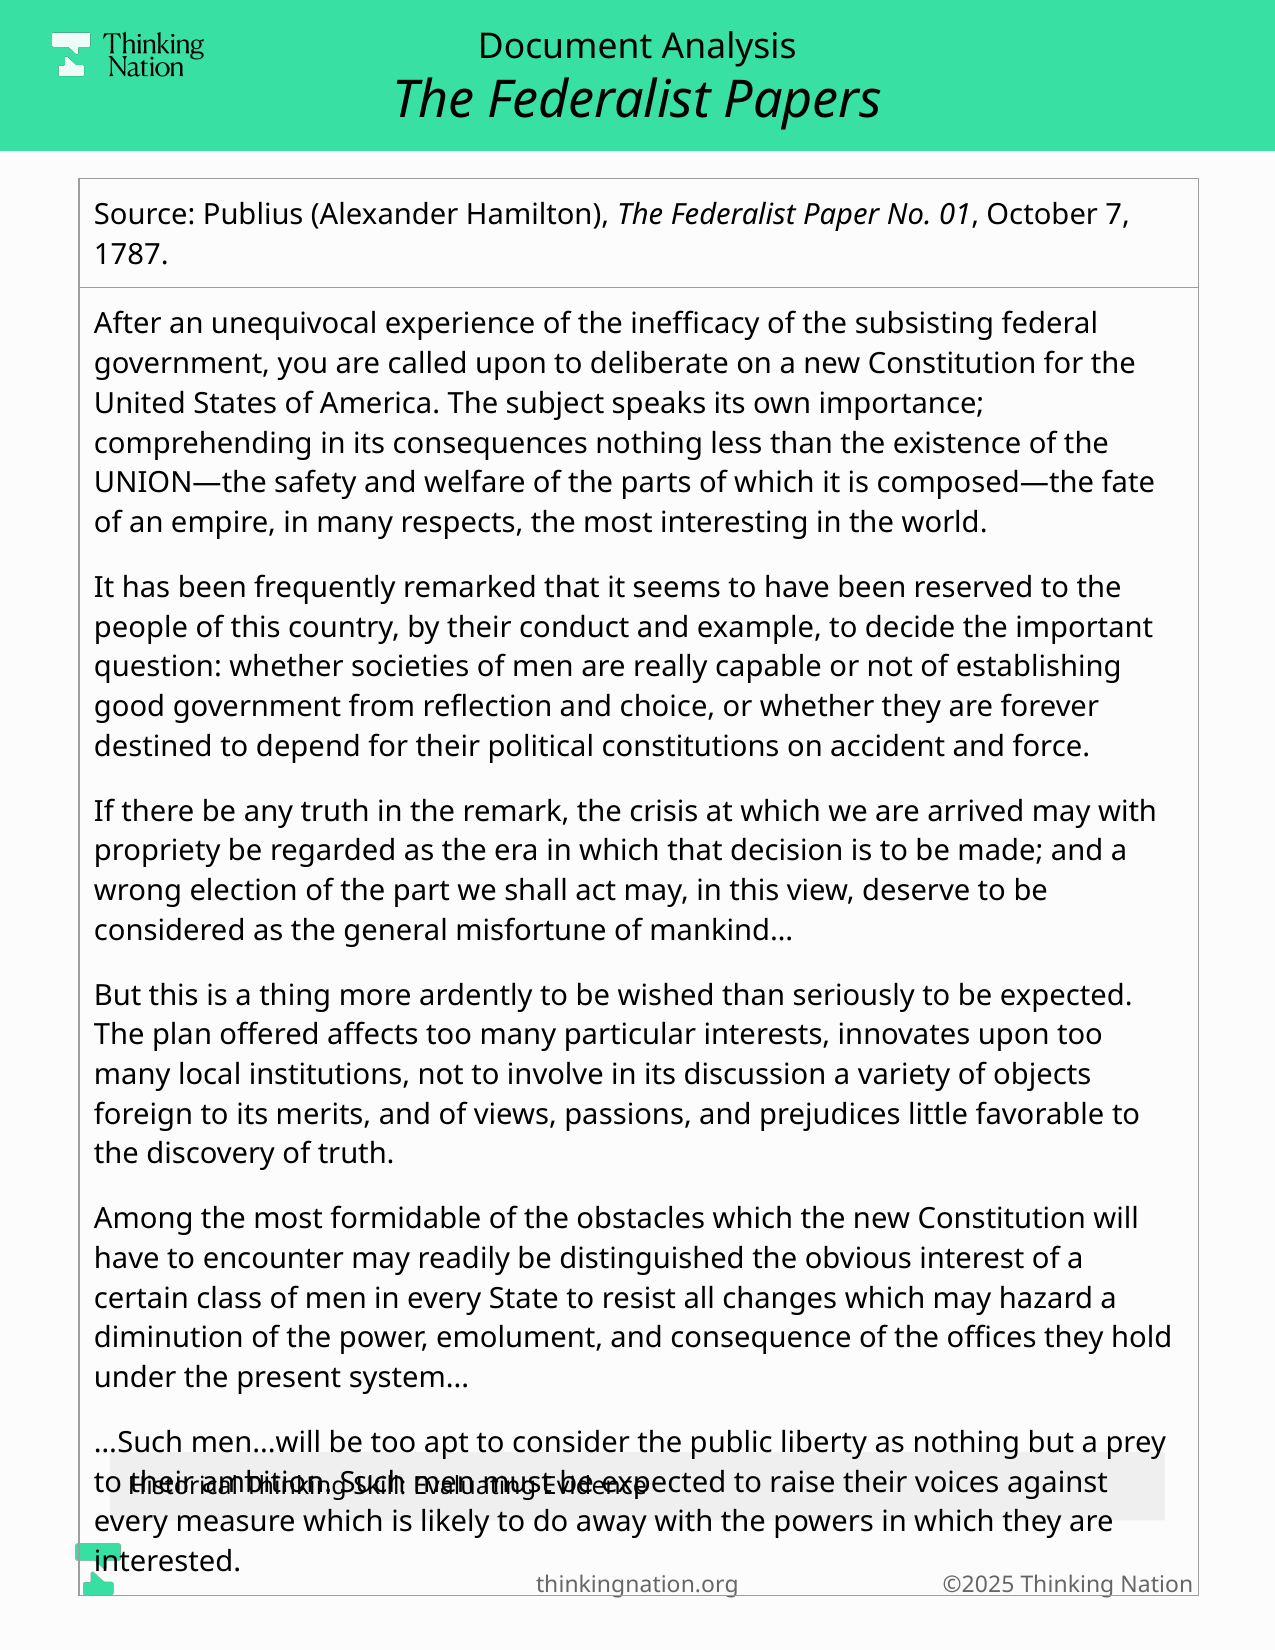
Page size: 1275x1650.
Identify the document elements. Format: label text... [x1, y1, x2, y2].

table_cell After an unequivocal experience of the inefficacy of the subsisting federal government, you are called upon to deliberate on a new Constitution for the United States of America. The subject speaks its own importance; comprehending in its consequences nothing less than the existence of the UNION—the safety and welfare of the parts of which it is composed—the fate of an empire, in many respects, the most interesting in the world. It has been frequently remarked that it seems to have been reserved to the people of this country, by their conduct and example, to decide the important question: whether societies of men are really capable or not of establishing good government from reflection and choice, or whether they are forever destined to depend for their political constitutions on accident and force. If there be any truth in the remark, the crisis at which we are arrived may with propriety be regarded as the era in which that decision is to be made; and a wrong election of the part we shall act may, in this view, deserve to be considered as the general misfortune of mankind… But this is a thing more ardently to be wished than seriously to be expected. The plan offered affects too many particular interests, innovates upon too many local institutions, not to involve in its discussion a variety of objects foreign to its merits, and of views, passions, and prejudices little favorable to the discovery of truth. Among the most formidable of the obstacles which the new Constitution will have to encounter may readily be distinguished the obvious interest of a certain class of men in every State to resist all changes which may hazard a diminution of the power, emolument, and consequence of the offices they hold under the present system... …Such men...will be too apt to consider the public liberty as nothing but a prey to their ambition. Such men must be expected to raise their voices against every measure which is likely to do away with the powers in which they are interested. [80, 288, 1198, 1595]
text_box thinkingnation.org [486, 1596, 789, 1605]
text_box ©2025 Thinking Nation [907, 1553, 1210, 1605]
picture [35, 17, 210, 91]
table_header Source: Publius (Alexander Hamilton), The Federalist Paper No. 01, October 7, 1787. [80, 179, 1198, 287]
text_box Document Analysis The Federalist Papers [0, 0, 1275, 151]
picture [62, 1533, 134, 1605]
